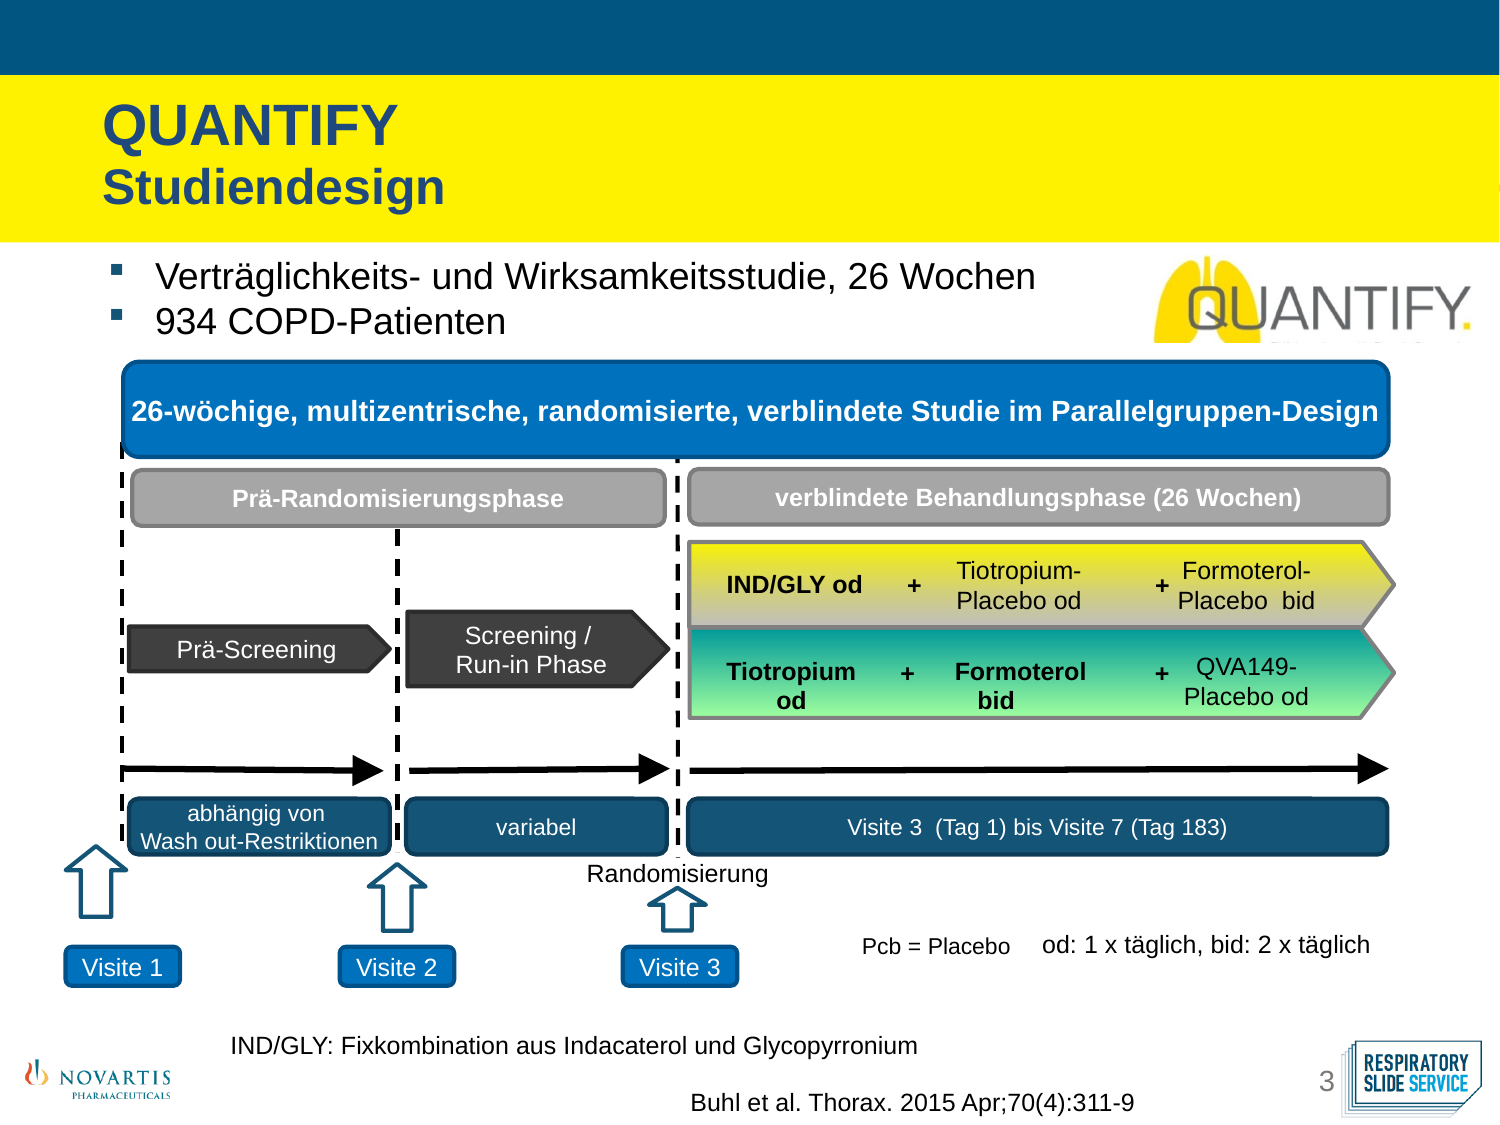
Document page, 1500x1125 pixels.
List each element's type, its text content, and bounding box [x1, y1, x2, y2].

text_box Buhl et al. Thorax. 2015 Apr;70(4):311-9 [675, 1078, 1151, 1124]
picture [25, 1059, 170, 1099]
text_box Verträglichkeits- und Wirksamkeitsstudie, 26 Wochen 934 COPD-Patienten [93, 244, 1150, 350]
picture [1152, 235, 1473, 343]
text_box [65, 361, 1395, 987]
text_box QUANTIFY Studiendesign [87, 81, 1448, 223]
picture [1328, 1027, 1497, 1125]
text_box IND/GLY: Fixkombination aus Indacaterol und Glycopyrronium [215, 1022, 935, 1067]
